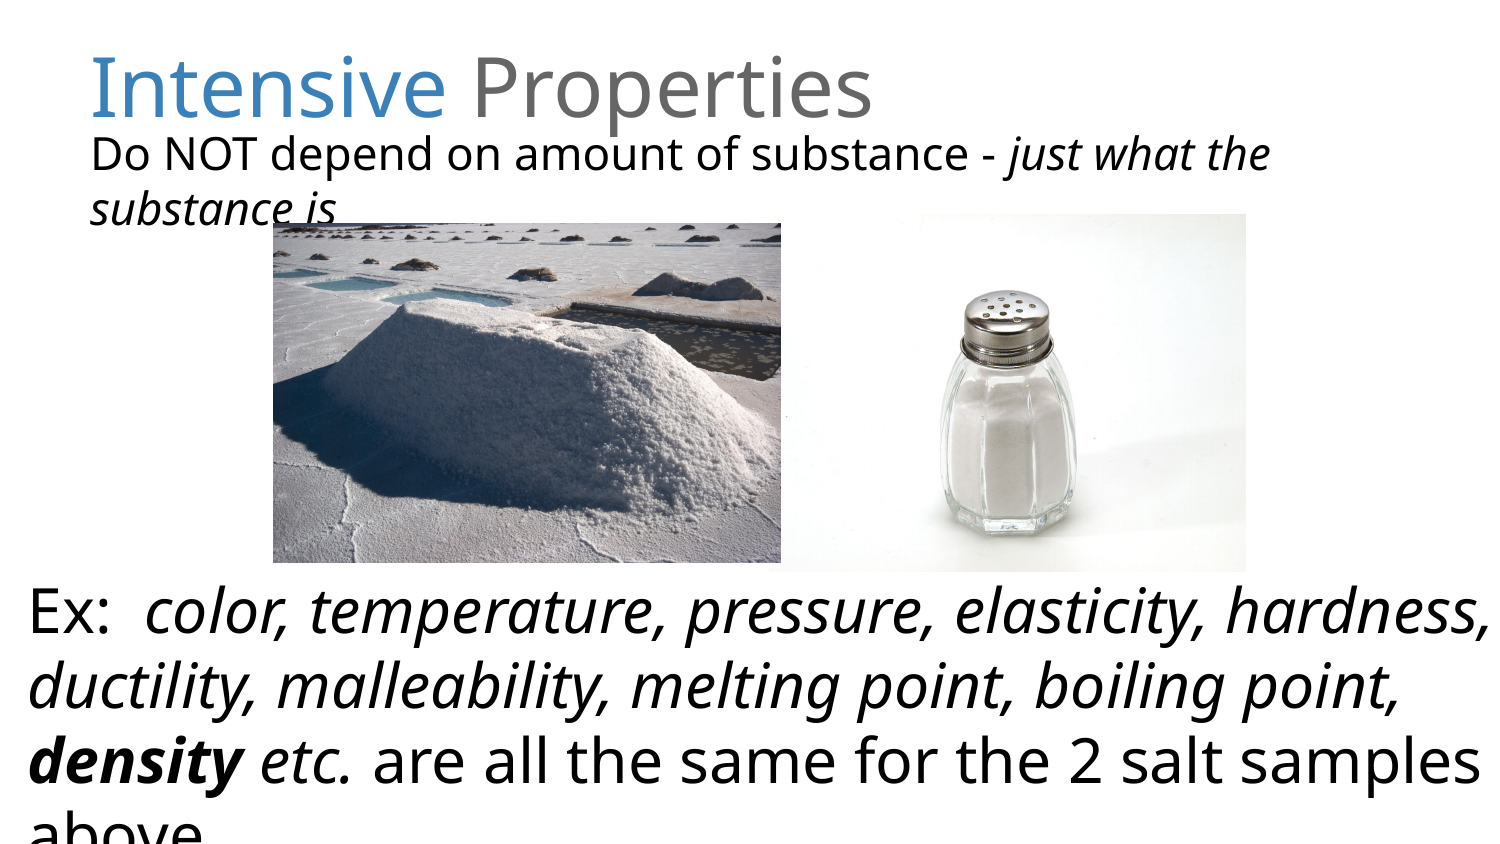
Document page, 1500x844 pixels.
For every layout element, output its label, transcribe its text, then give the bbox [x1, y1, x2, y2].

list Ex: color, temperature, pressure, elasticity, hardness, ductility, malleability, melting point, boiling point, density etc. are all the same for the 2 salt samples above [12, 555, 1500, 769]
list Do NOT depend on amount of substance - just what the substance is [75, 109, 1425, 323]
picture [272, 214, 1246, 573]
title Intensive Properties [75, 8, 1425, 109]
